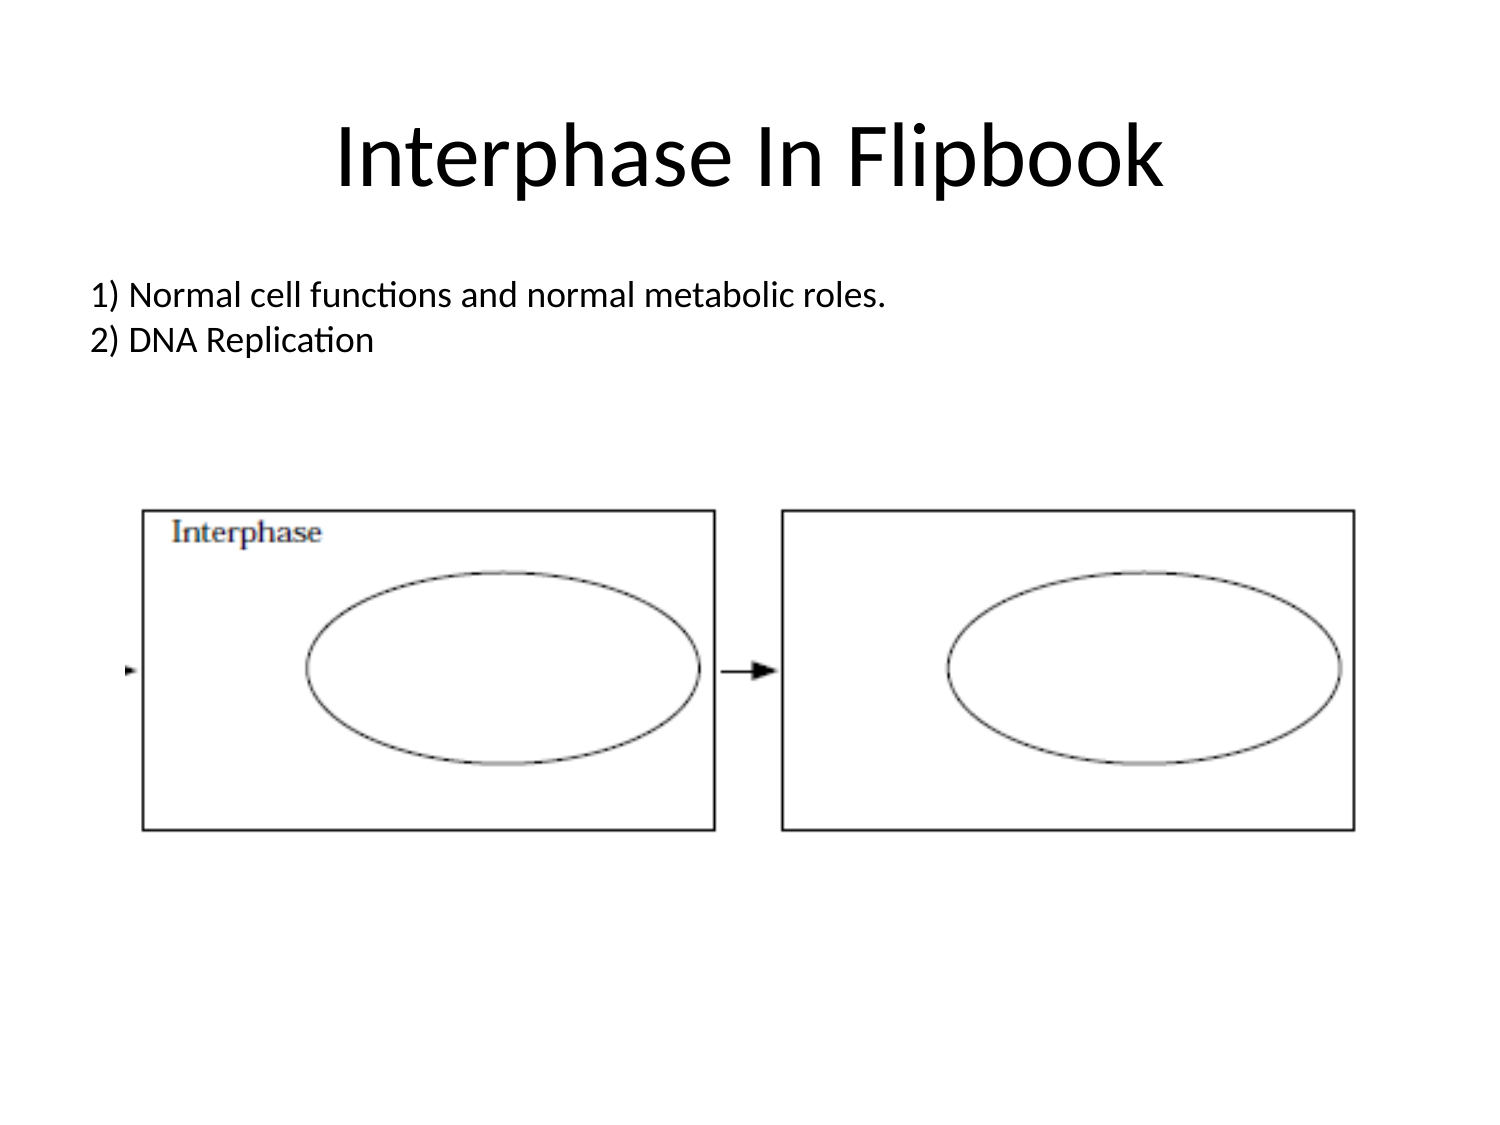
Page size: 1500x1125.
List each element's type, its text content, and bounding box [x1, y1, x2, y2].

title Interphase In Flipbook [94, 50, 1407, 250]
picture [124, 487, 1374, 851]
text_box 1) Normal cell functions and normal metabolic roles. 2) DNA Replication [74, 262, 1438, 368]
